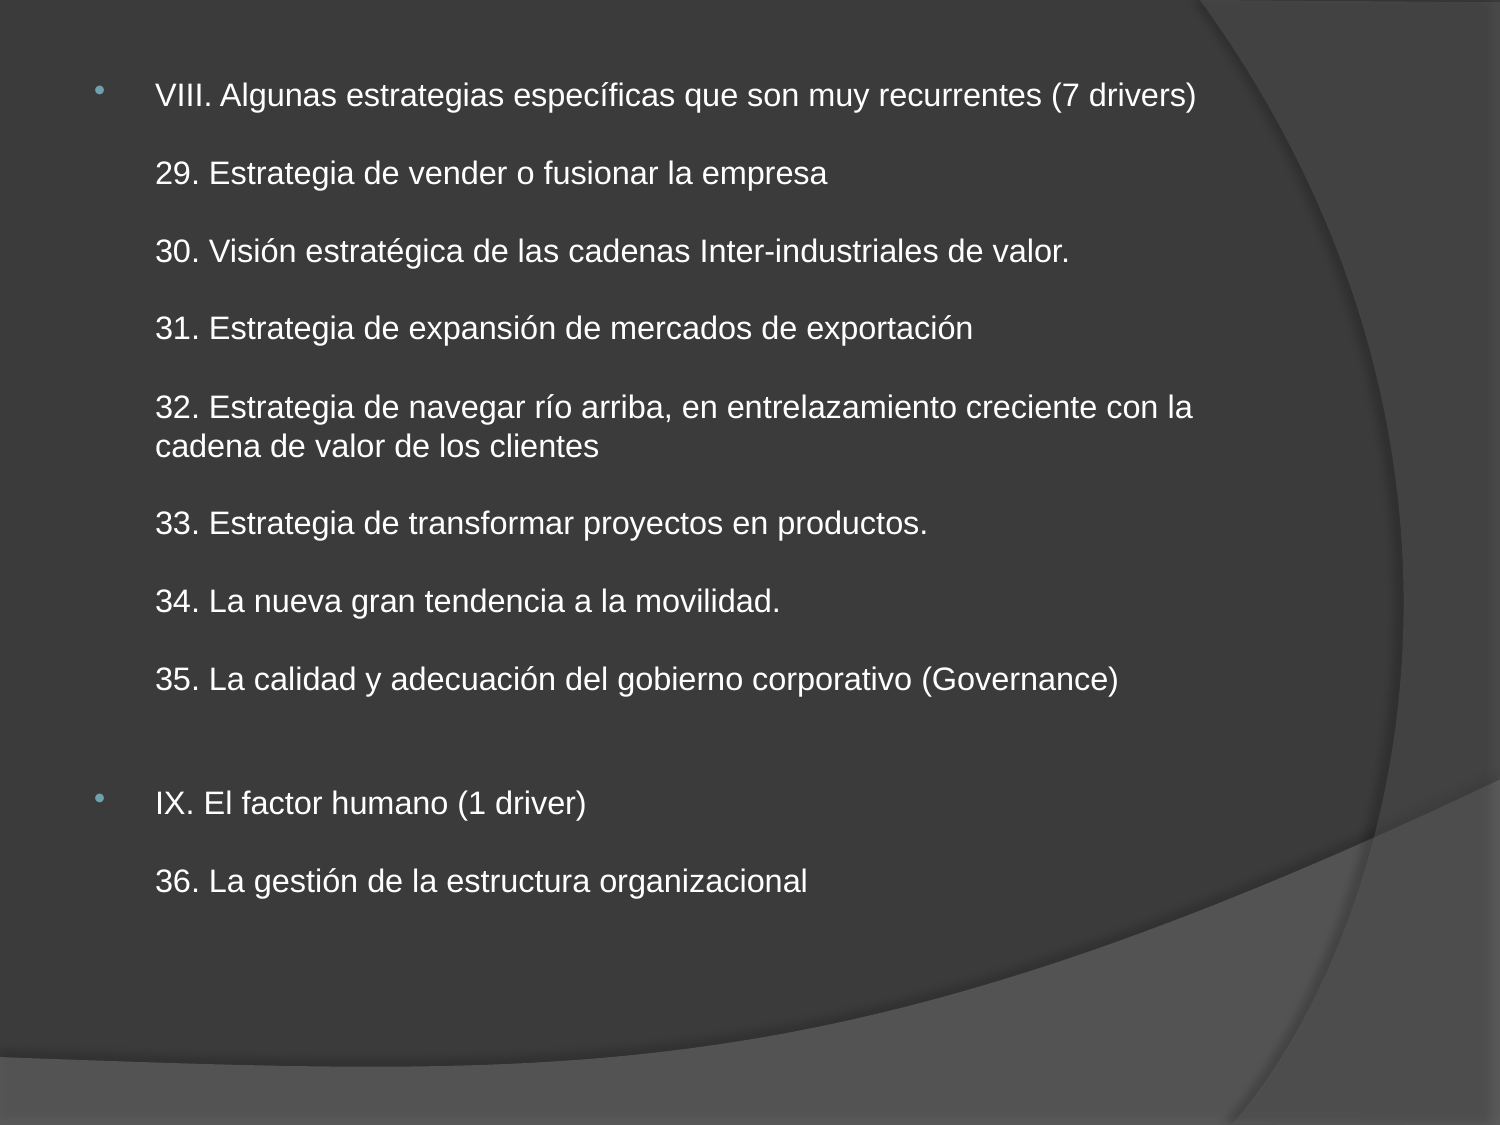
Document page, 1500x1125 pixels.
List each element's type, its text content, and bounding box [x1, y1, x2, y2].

list VIII. Algunas estrategias específicas que son muy recurrentes (7 drivers) 29. Estrategia de vender o fusionar la empresa 30. Visión estratégica de las cadenas Inter-industriales de valor. 31. Estrategia de expansión de mercados de exportación 32. Estrategia de navegar río arriba, en entrelazamiento creciente con la cadena de valor de los clientes 33. Estrategia de transformar proyectos en productos. 34. La nueva gran tendencia a la movilidad. 35. La calidad y adecuación del gobierno corporativo (Governance) IX. El factor humano (1 driver) 36. La gestión de la estructura organizacional [75, 66, 1300, 1005]
